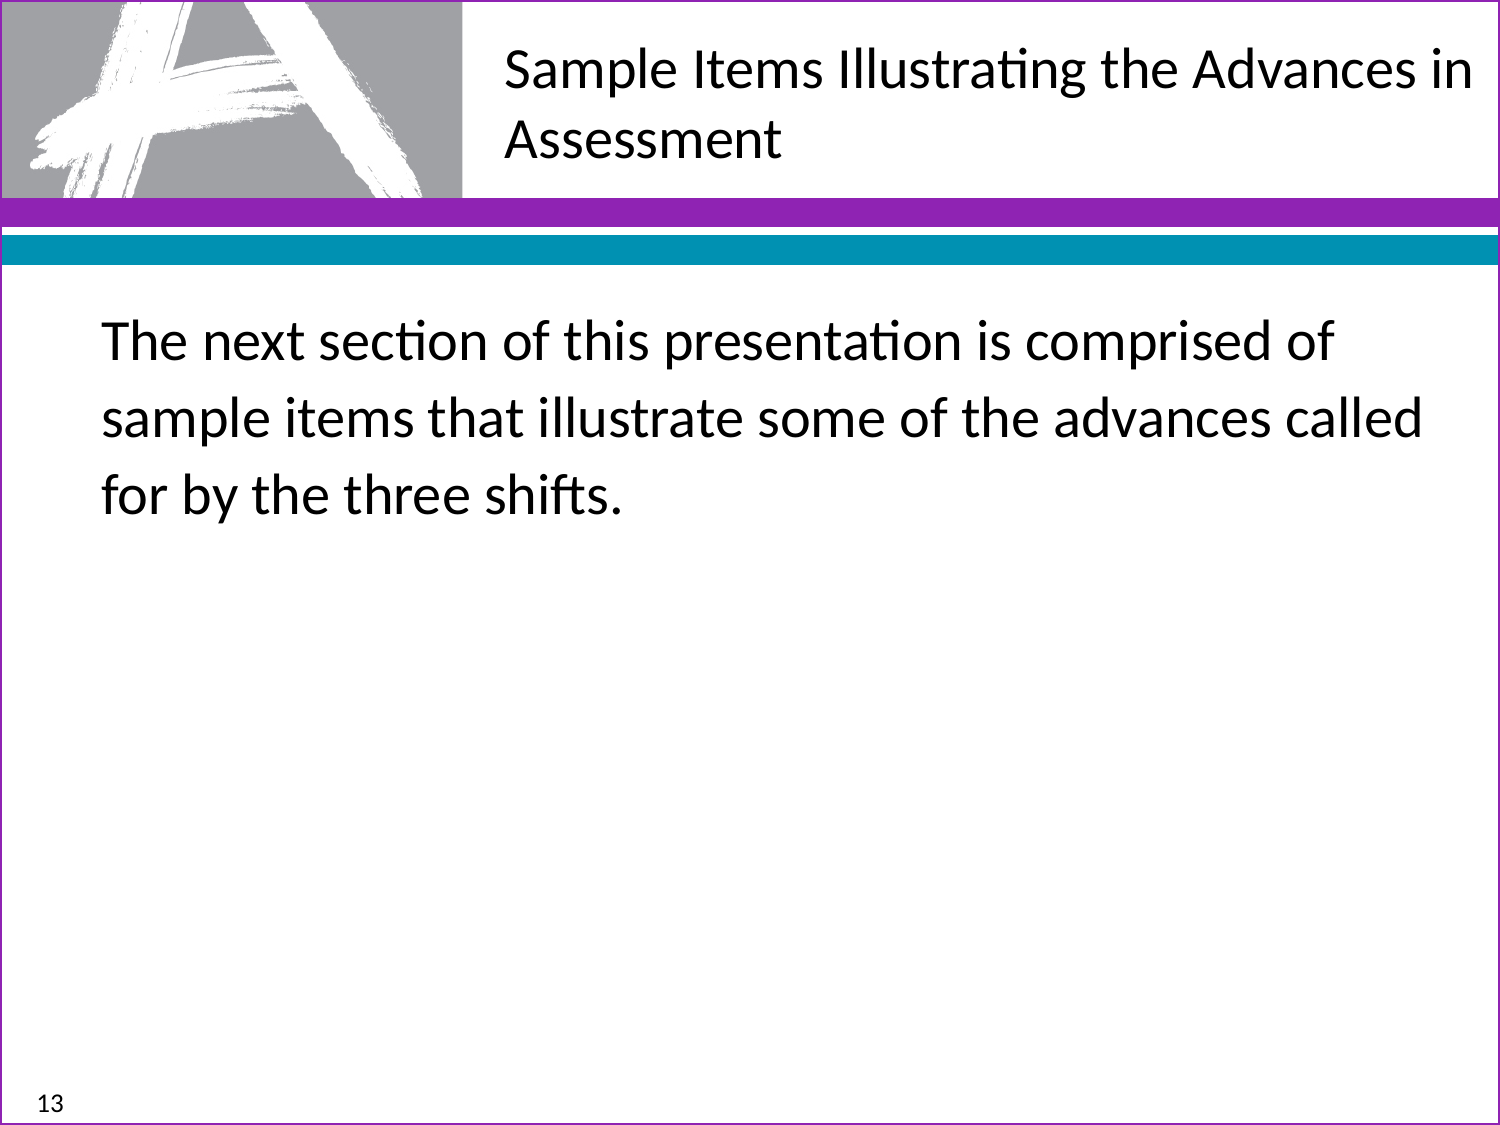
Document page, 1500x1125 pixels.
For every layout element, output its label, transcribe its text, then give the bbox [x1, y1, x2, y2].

list The next section of this presentation is comprised of sample items that illustrate some of the advances called for by the three shifts. [75, 287, 1450, 913]
slide_number 13 [0, 1077, 100, 1125]
title Sample Items Illustrating the Advances in Assessment [462, 0, 1500, 200]
picture [2, 2, 462, 198]
